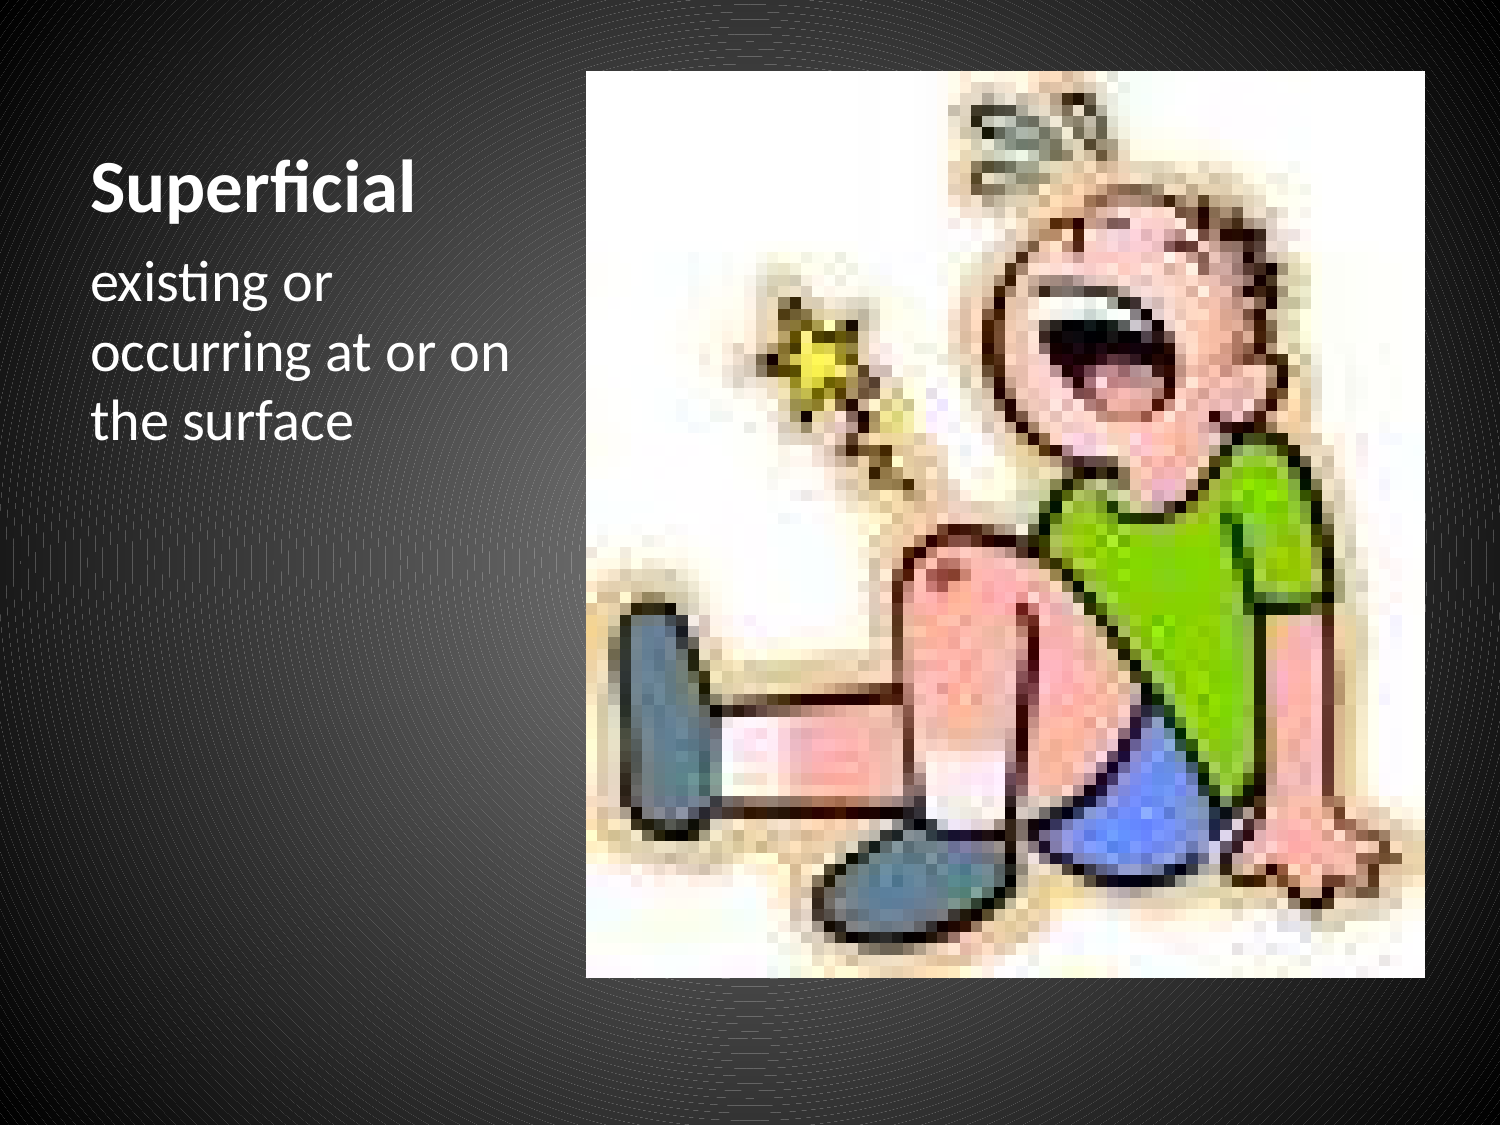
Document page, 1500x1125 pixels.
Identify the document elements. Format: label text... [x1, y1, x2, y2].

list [586, 44, 1426, 1006]
list existing or occurring at or on the surface [75, 235, 569, 1005]
title Superficial [75, 44, 569, 235]
